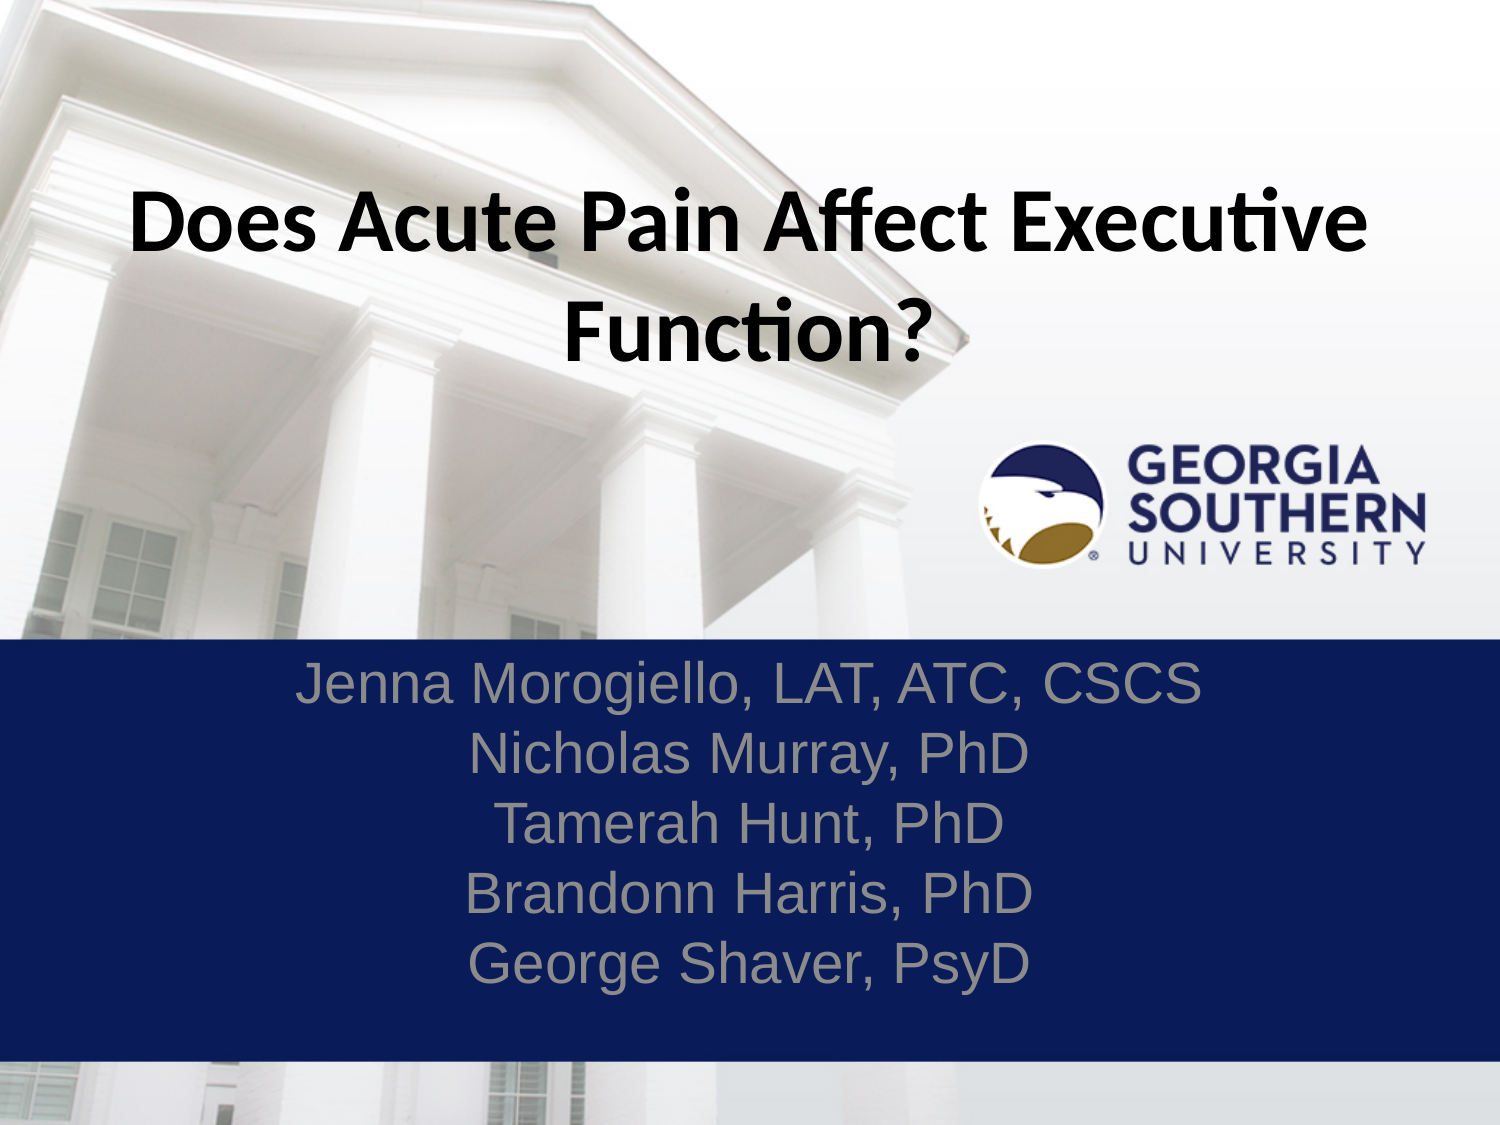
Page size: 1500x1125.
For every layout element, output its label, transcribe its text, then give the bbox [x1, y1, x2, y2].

picture [0, 0, 1500, 1125]
subtitle Jenna Morogiello, LAT, ATC, CSCS Nicholas Murray, PhD Tamerah Hunt, PhD Brandonn Harris, PhD George Shaver, PsyD [225, 637, 1275, 925]
title Does Acute Pain Affect Executive Function? [112, 152, 1388, 394]
